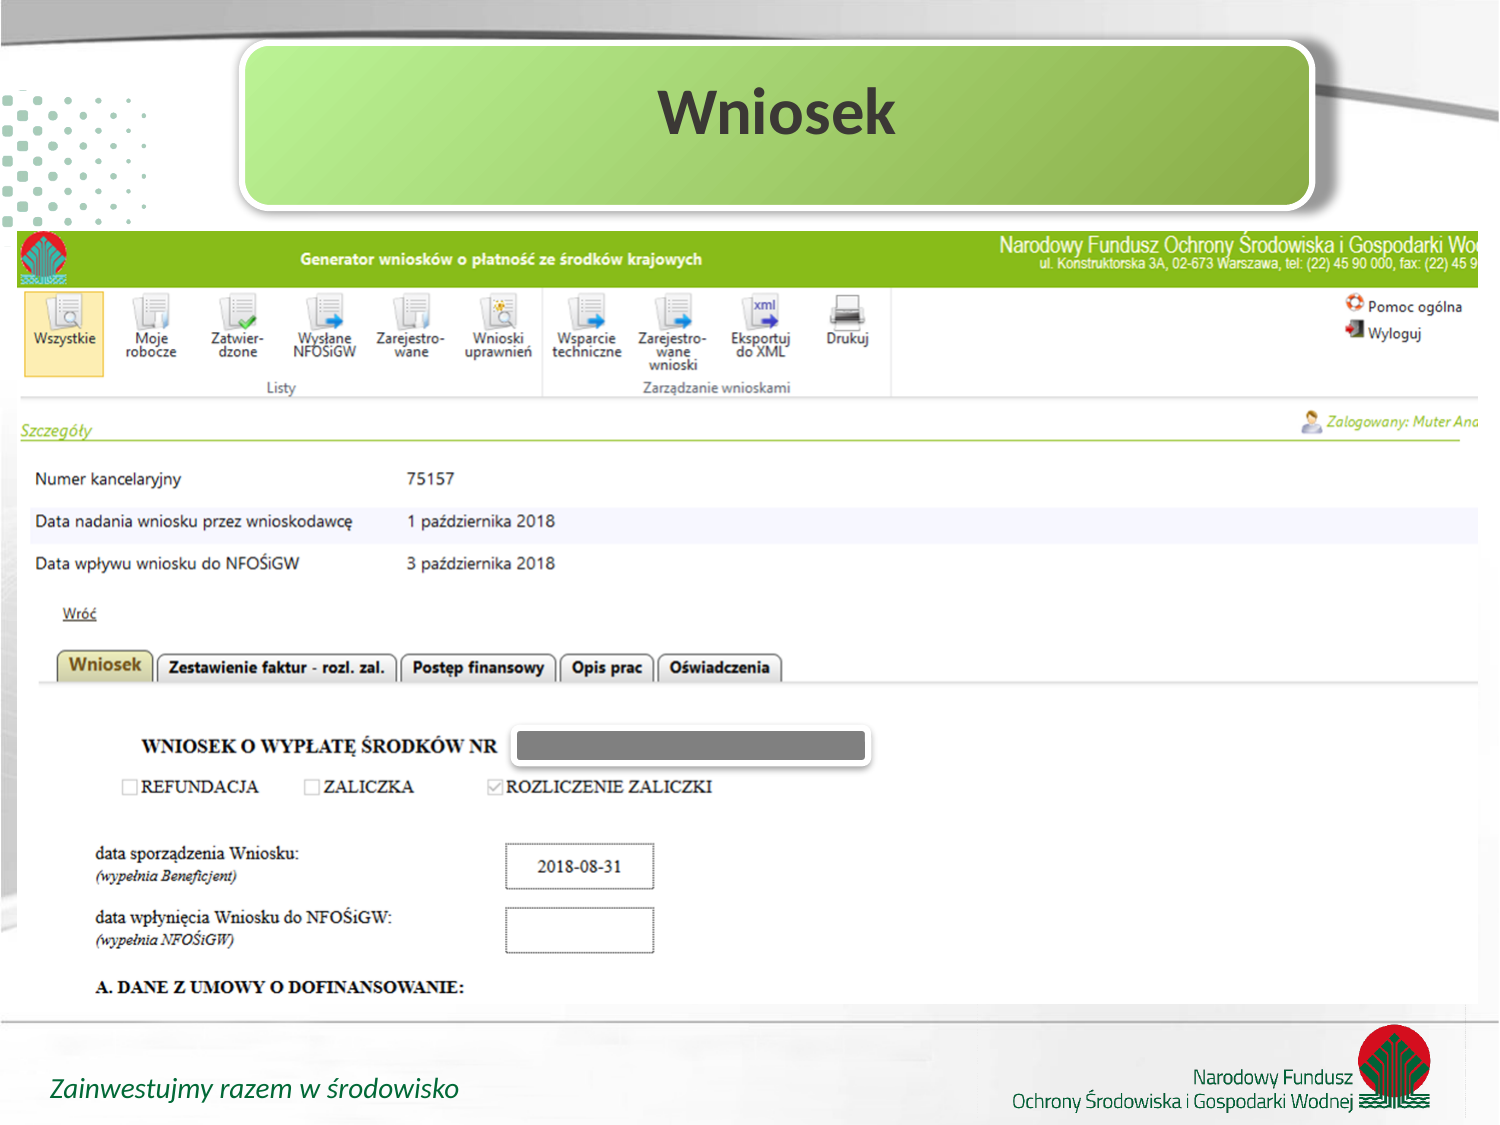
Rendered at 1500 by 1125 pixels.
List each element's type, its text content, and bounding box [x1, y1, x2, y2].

picture [0, 0, 1499, 1125]
text_box Wniosek [239, 40, 1315, 211]
